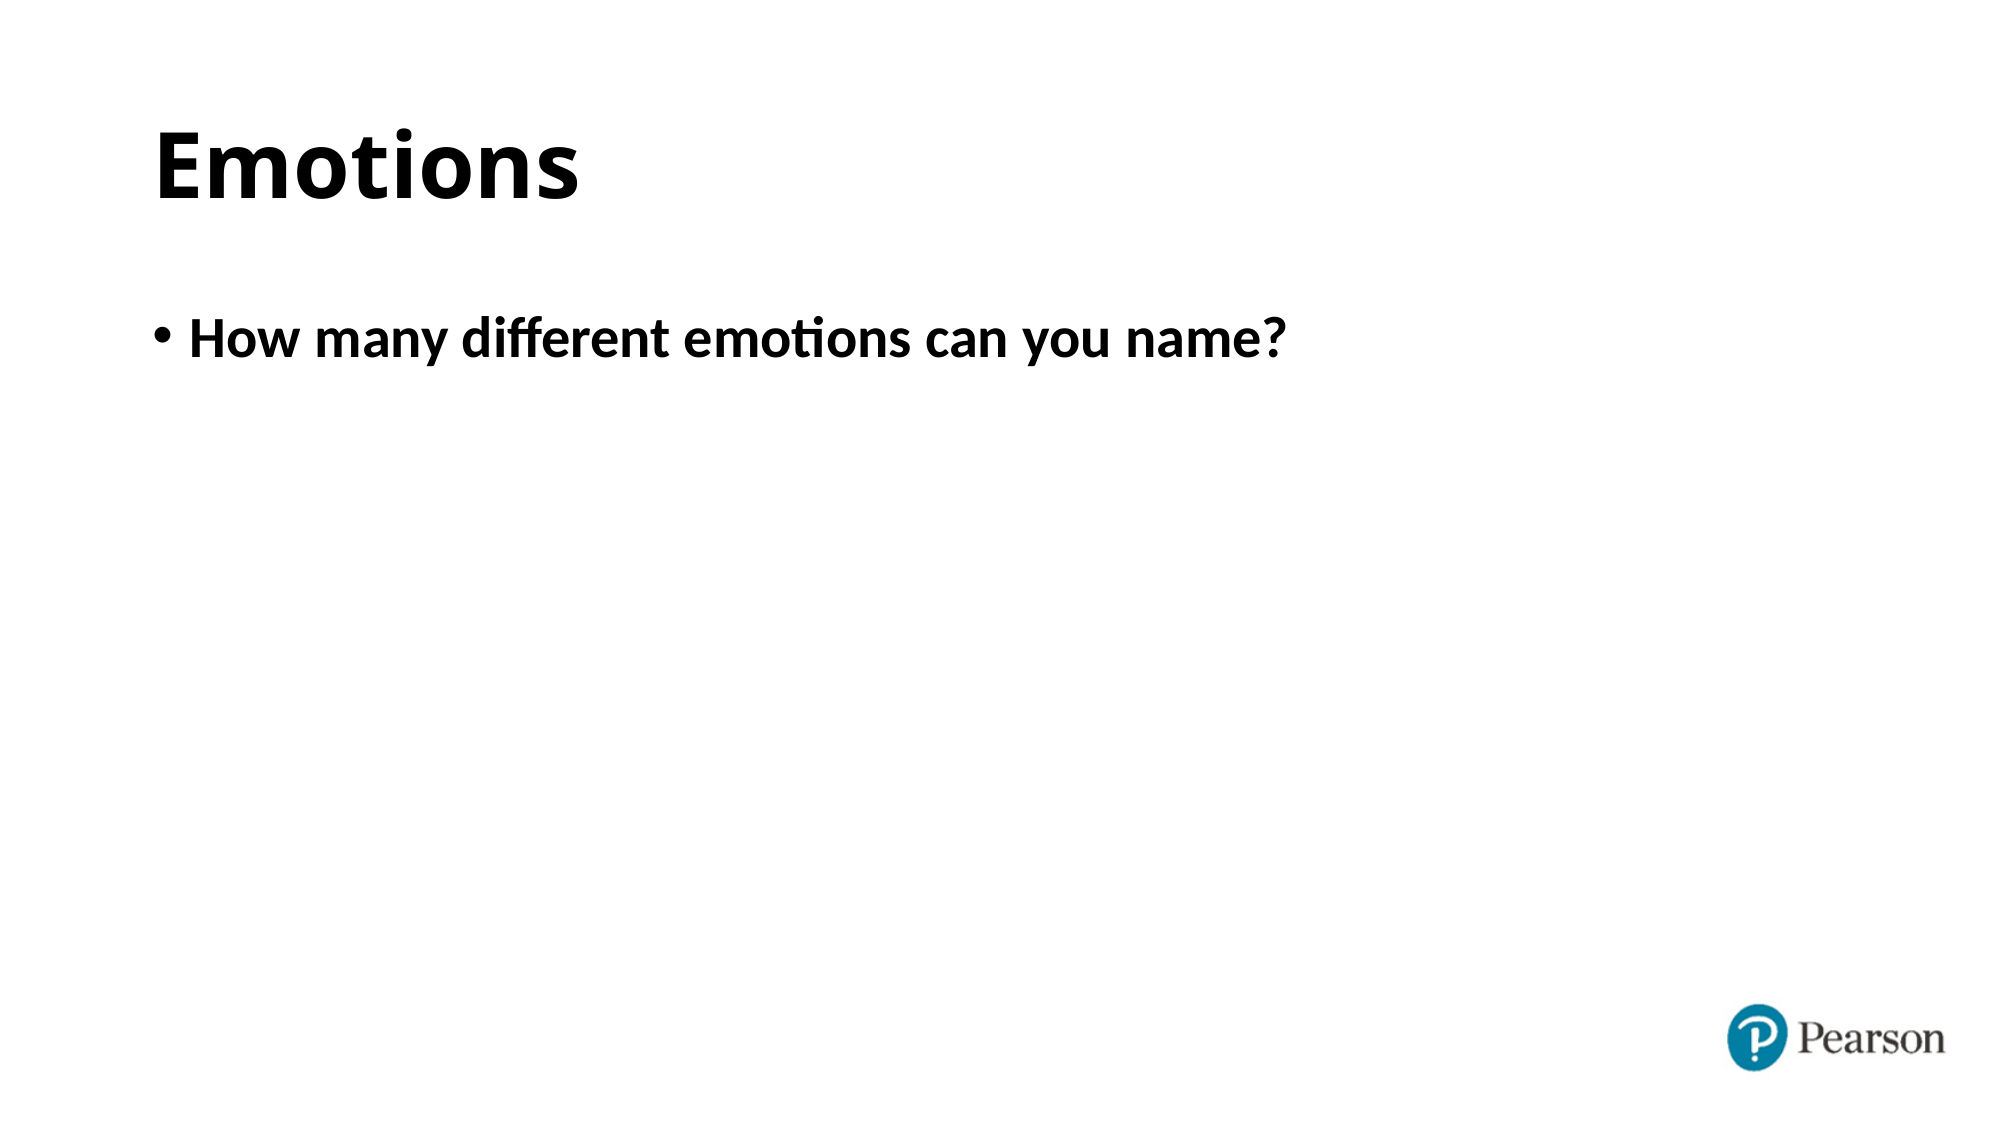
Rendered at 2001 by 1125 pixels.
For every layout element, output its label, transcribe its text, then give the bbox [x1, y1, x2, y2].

title Emotions [137, 59, 1863, 278]
list How many different emotions can you name? [137, 299, 1863, 1014]
picture [1717, 989, 1956, 1082]
